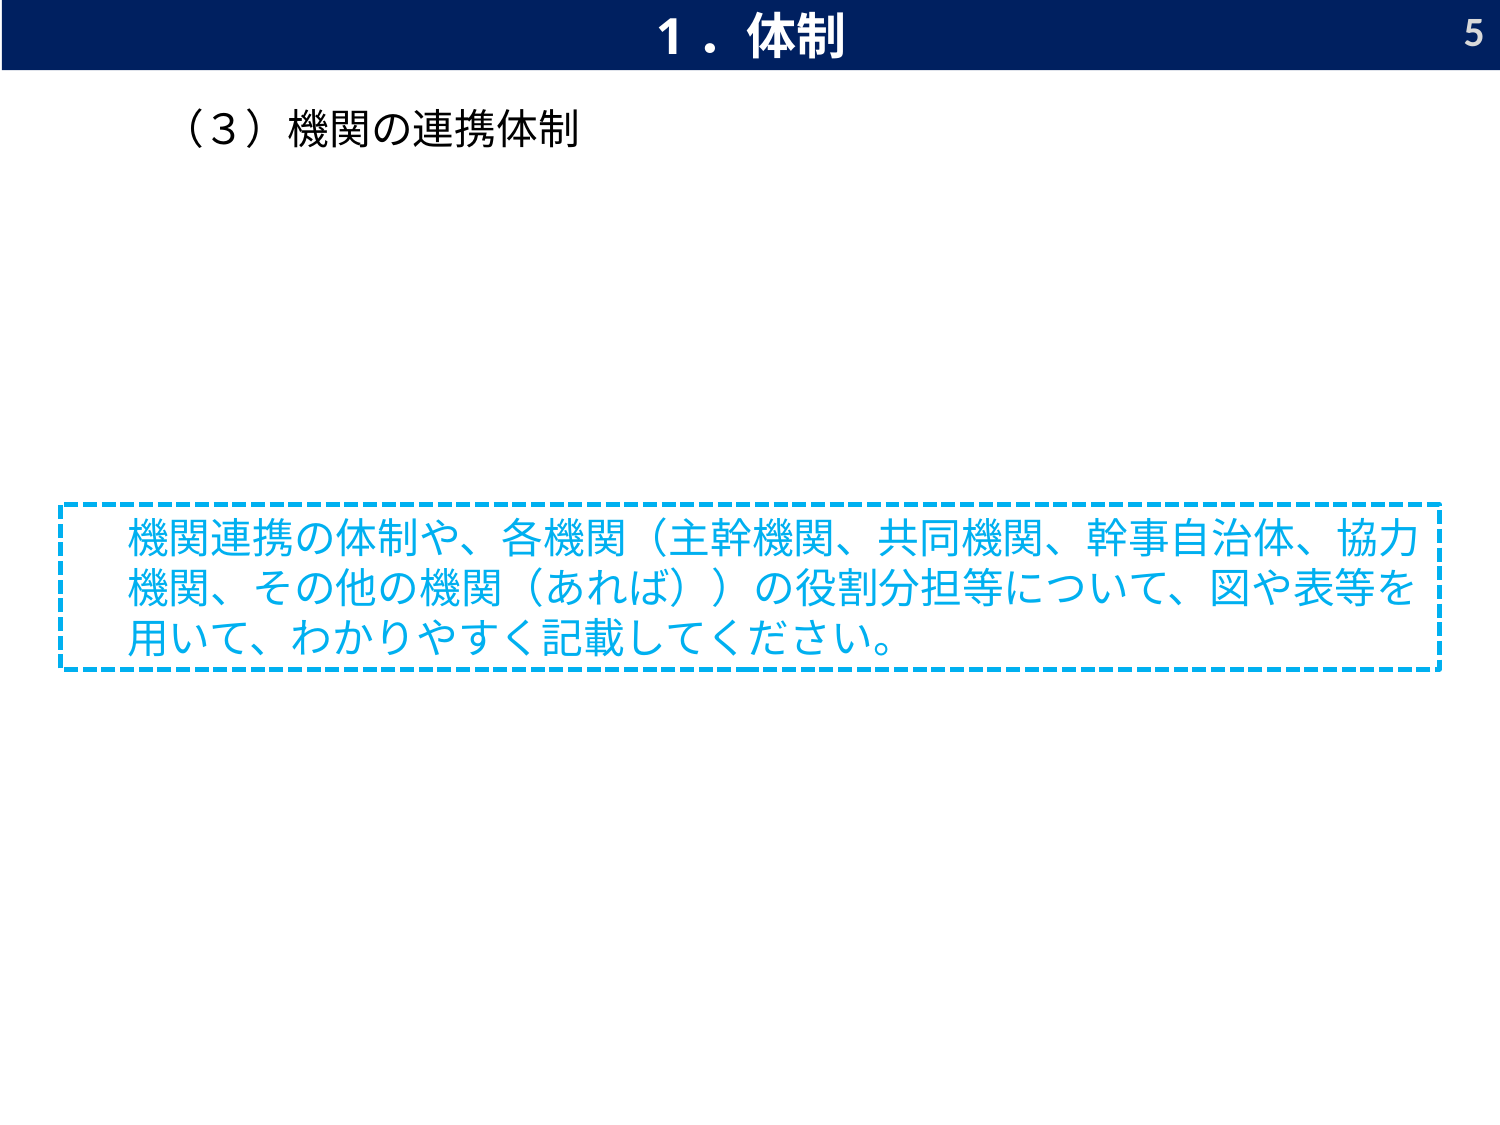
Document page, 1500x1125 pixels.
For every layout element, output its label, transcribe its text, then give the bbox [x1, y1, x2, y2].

slide_number 5 [1149, 0, 1500, 60]
text_box （３）機関の連携体制 [147, 95, 1400, 160]
text_box 1．体制 [1, 0, 1500, 71]
text_box 機関連携の体制や、各機関（主幹機関、共同機関、幹事自治体、協力機関、その他の機関（あれば））の役割分担等について、図や表等を用いて、わかりやすく記載してください。 [60, 504, 1440, 670]
